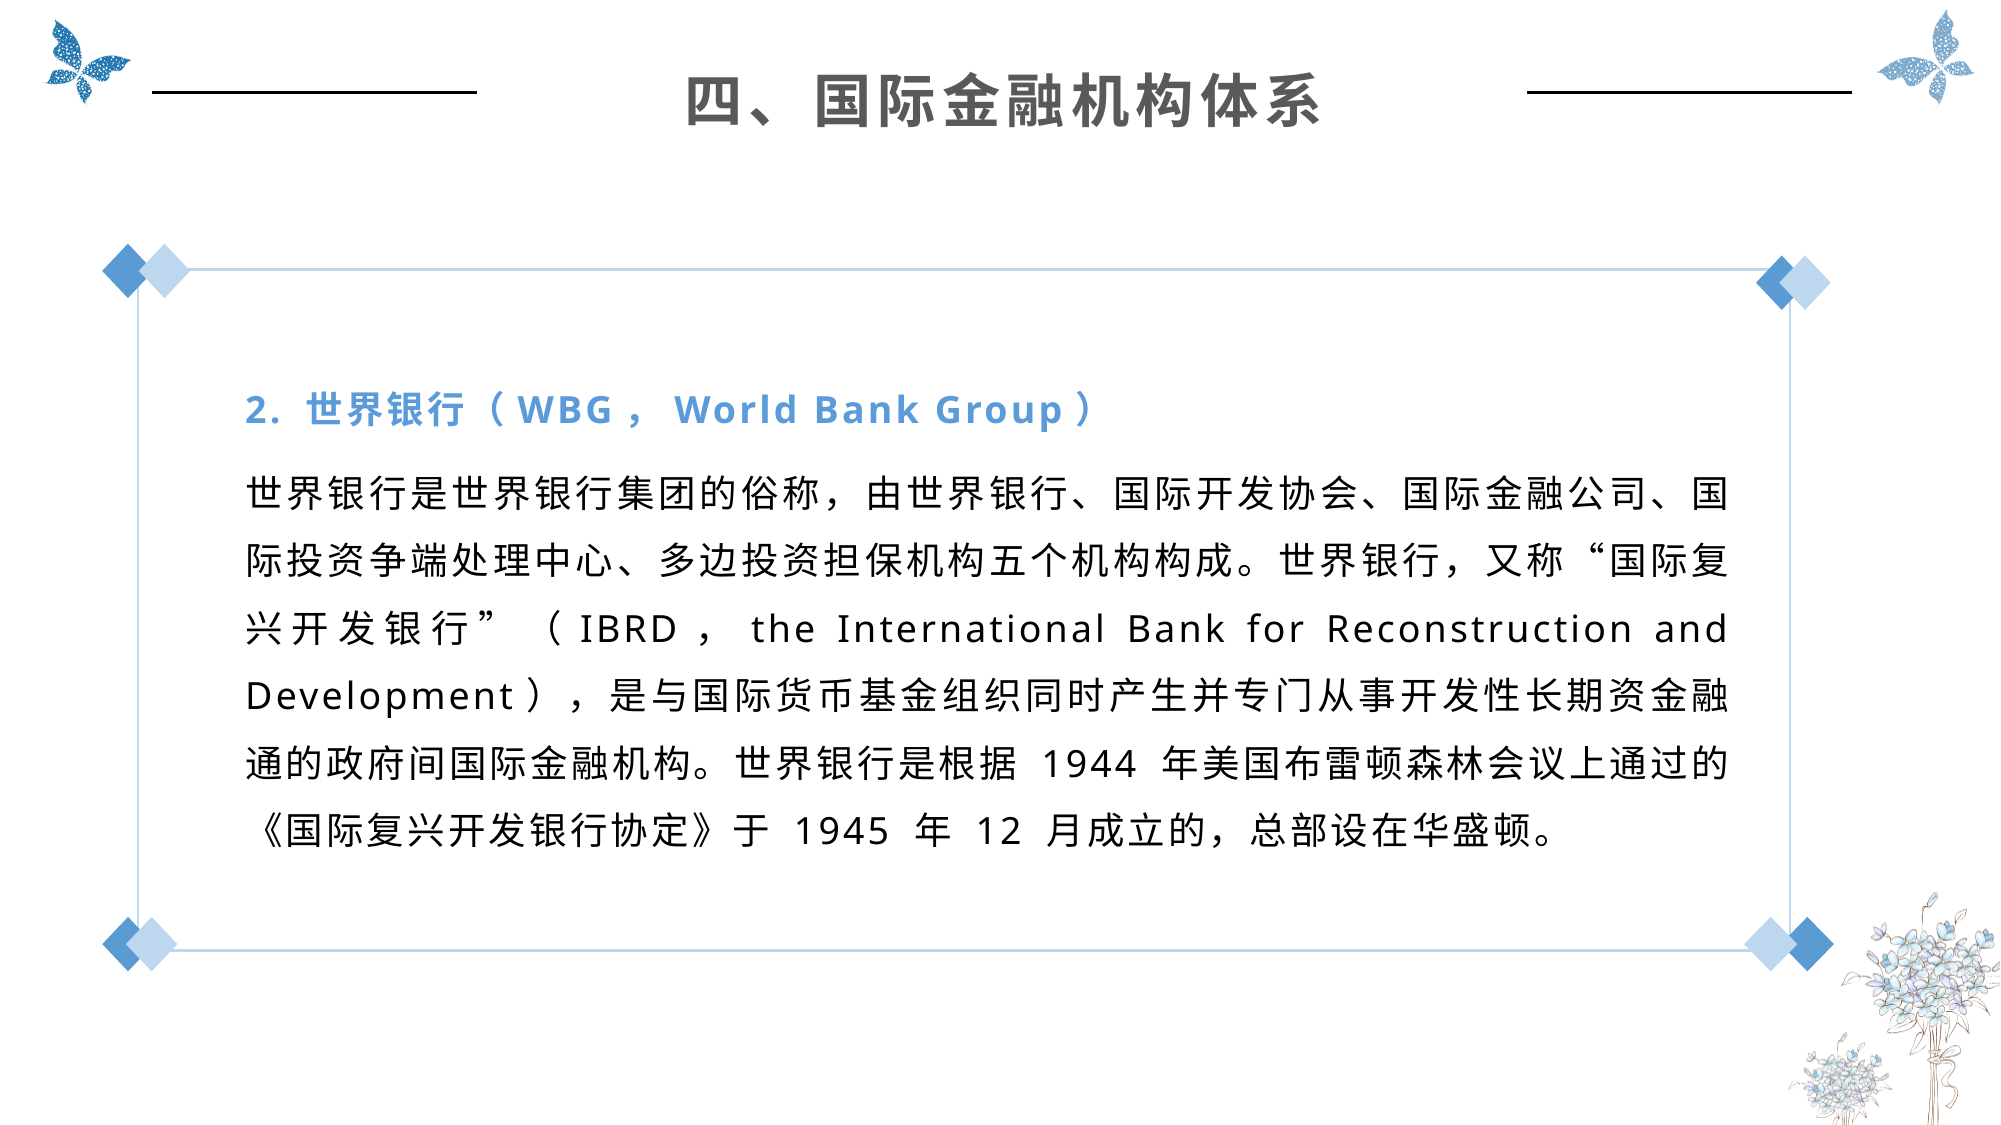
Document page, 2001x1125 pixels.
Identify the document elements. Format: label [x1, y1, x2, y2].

text_box [151, 55, 1852, 142]
picture [1788, 892, 2000, 1125]
text_box [102, 243, 1834, 972]
